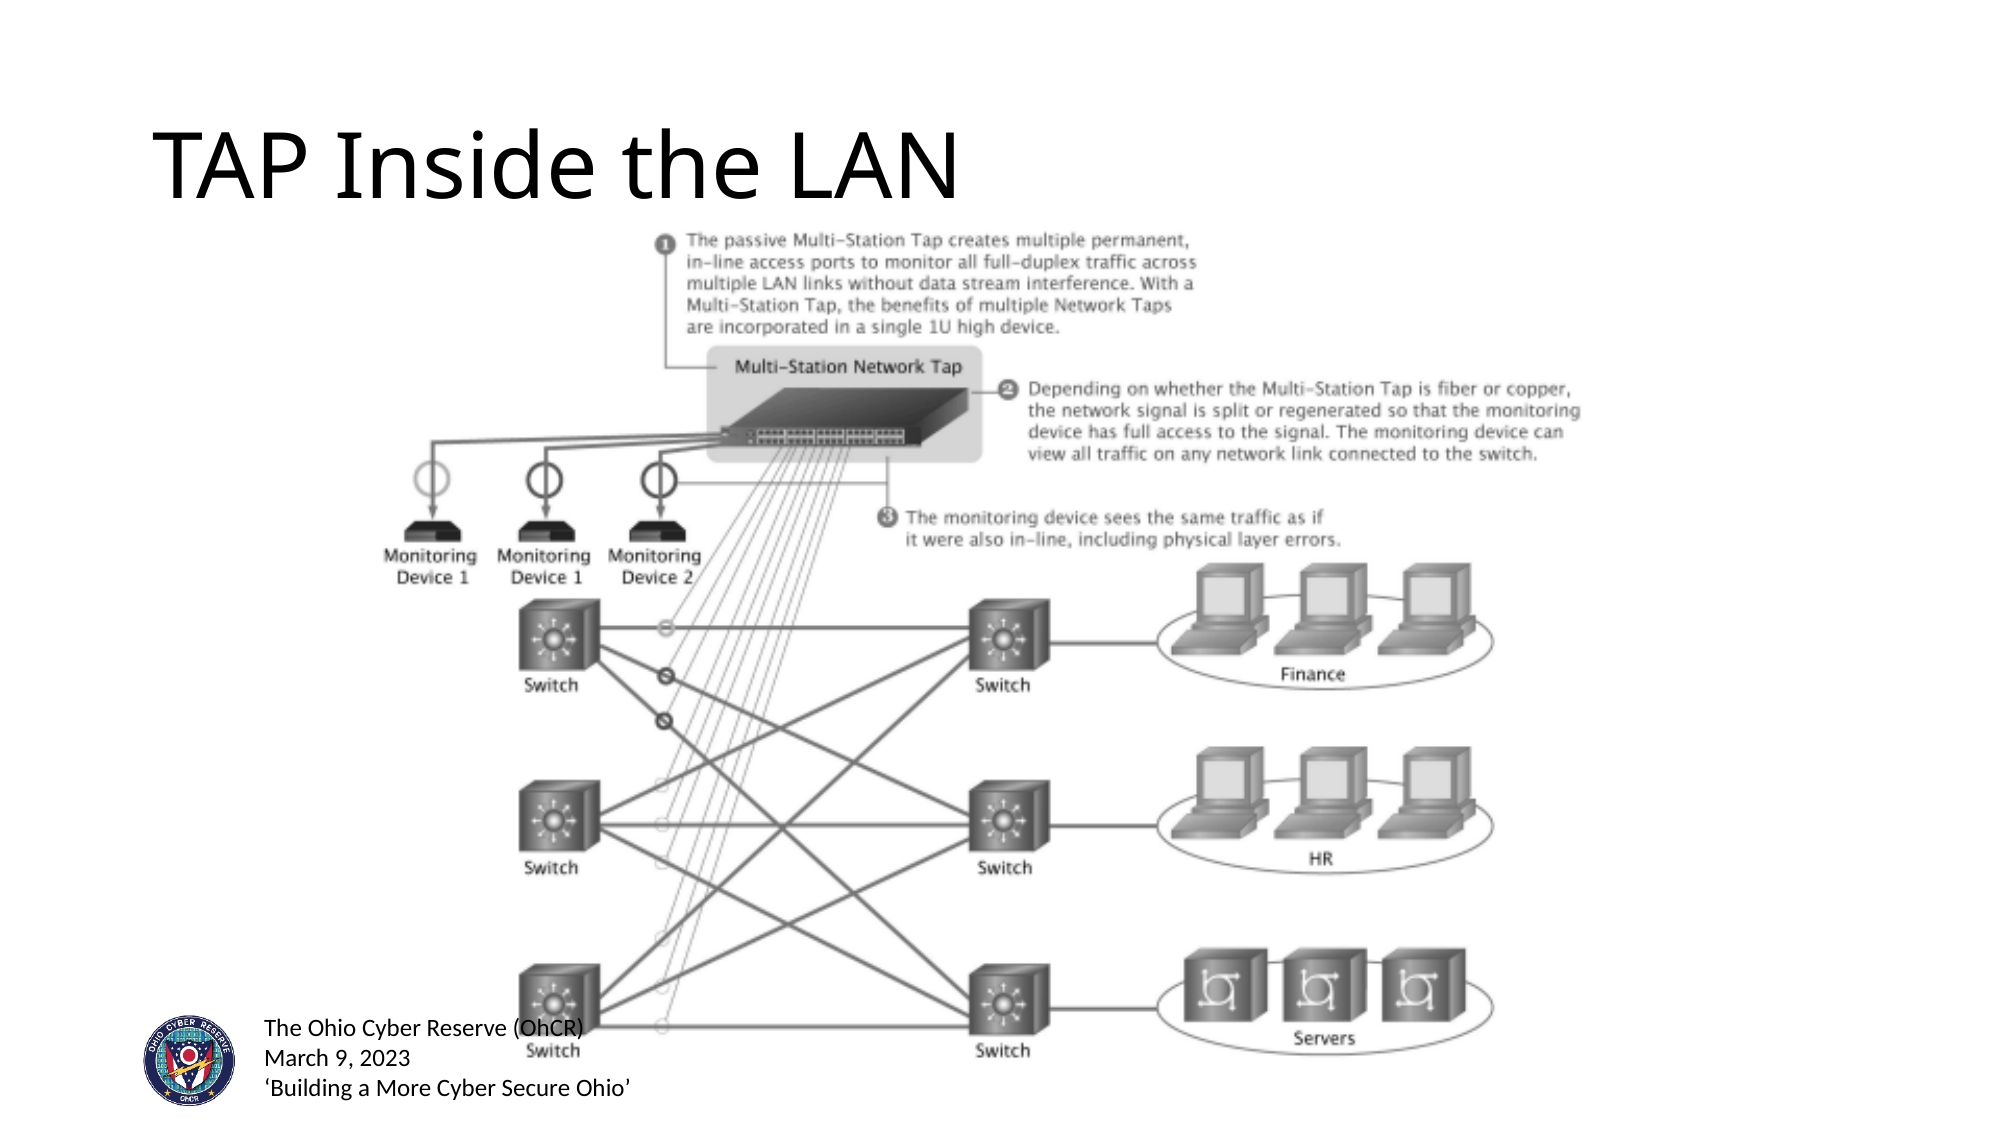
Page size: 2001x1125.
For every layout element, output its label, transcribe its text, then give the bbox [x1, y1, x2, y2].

title TAP Inside the LAN [137, 59, 1863, 278]
text_box The Ohio Cyber Reserve (OhCR) March 9, 2023 ‘Building a More Cyber Secure Ohio’ [249, 1004, 647, 1109]
picture [140, 1013, 238, 1108]
picture [361, 213, 1639, 1083]
